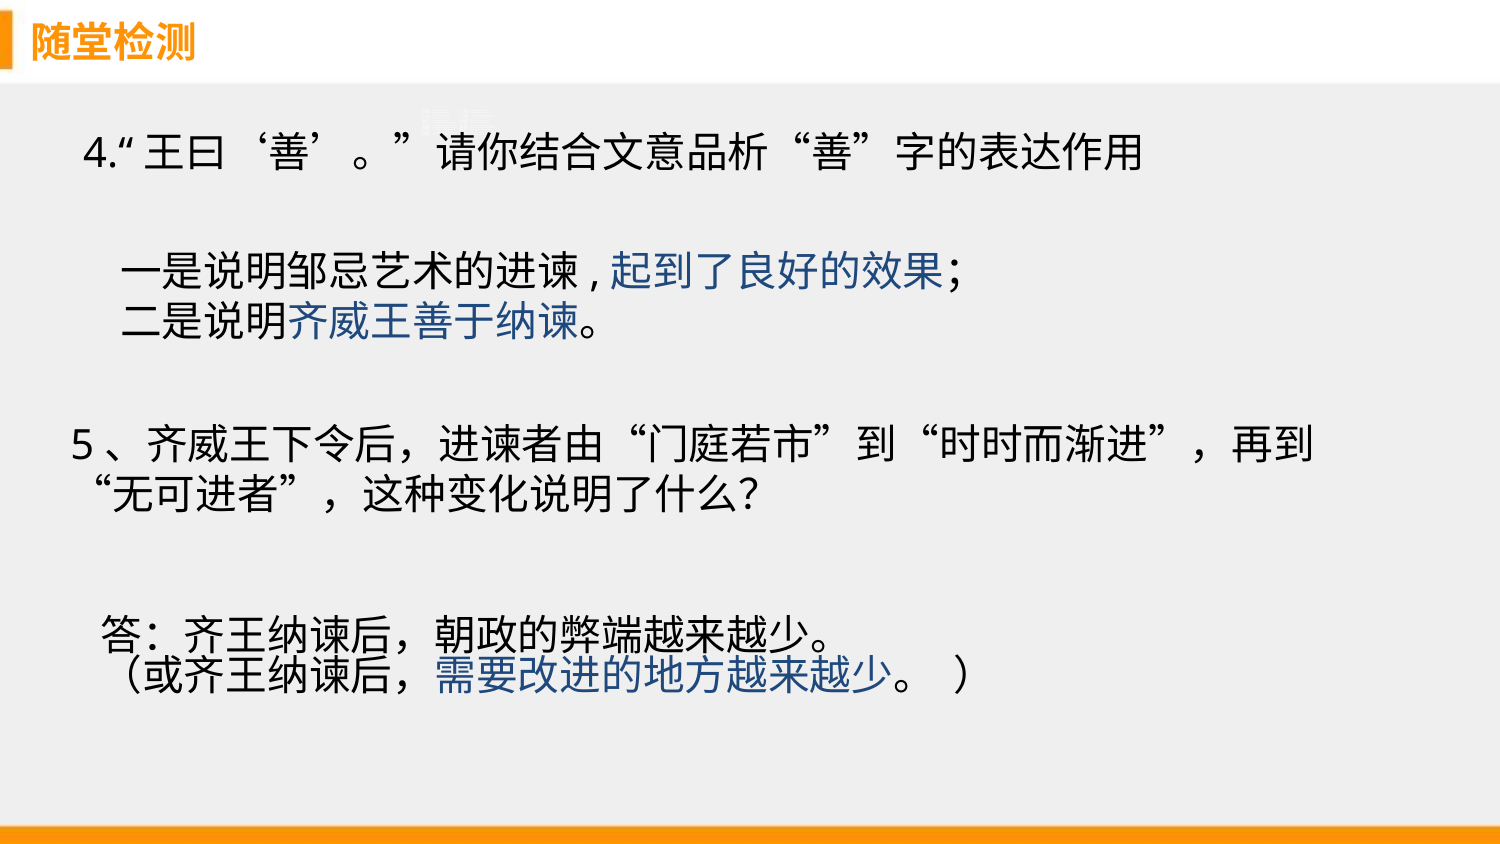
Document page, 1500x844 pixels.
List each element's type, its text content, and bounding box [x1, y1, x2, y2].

picture [0, 0, 1500, 844]
text_box 一是说明邹忌艺术的进谏,起到了良好的效果； 二是说明齐威王善于纳谏。 [105, 237, 1002, 353]
text_box 答：齐王纳谏后，朝政的弊端越来越少。 （或齐王纳谏后，需要改进的地方越来越少。 ） [85, 610, 1068, 706]
text_box 随堂检测 [15, 0, 239, 82]
text_box 5、齐威王下令后，进谏者由“门庭若市”到“时时而渐进”，再到“无可进者”，这种变化说明了什么？ [55, 410, 1372, 525]
text_box 4.“王曰‘善’。”请你结合文意品析“善”字的表达作用 [68, 118, 1161, 183]
